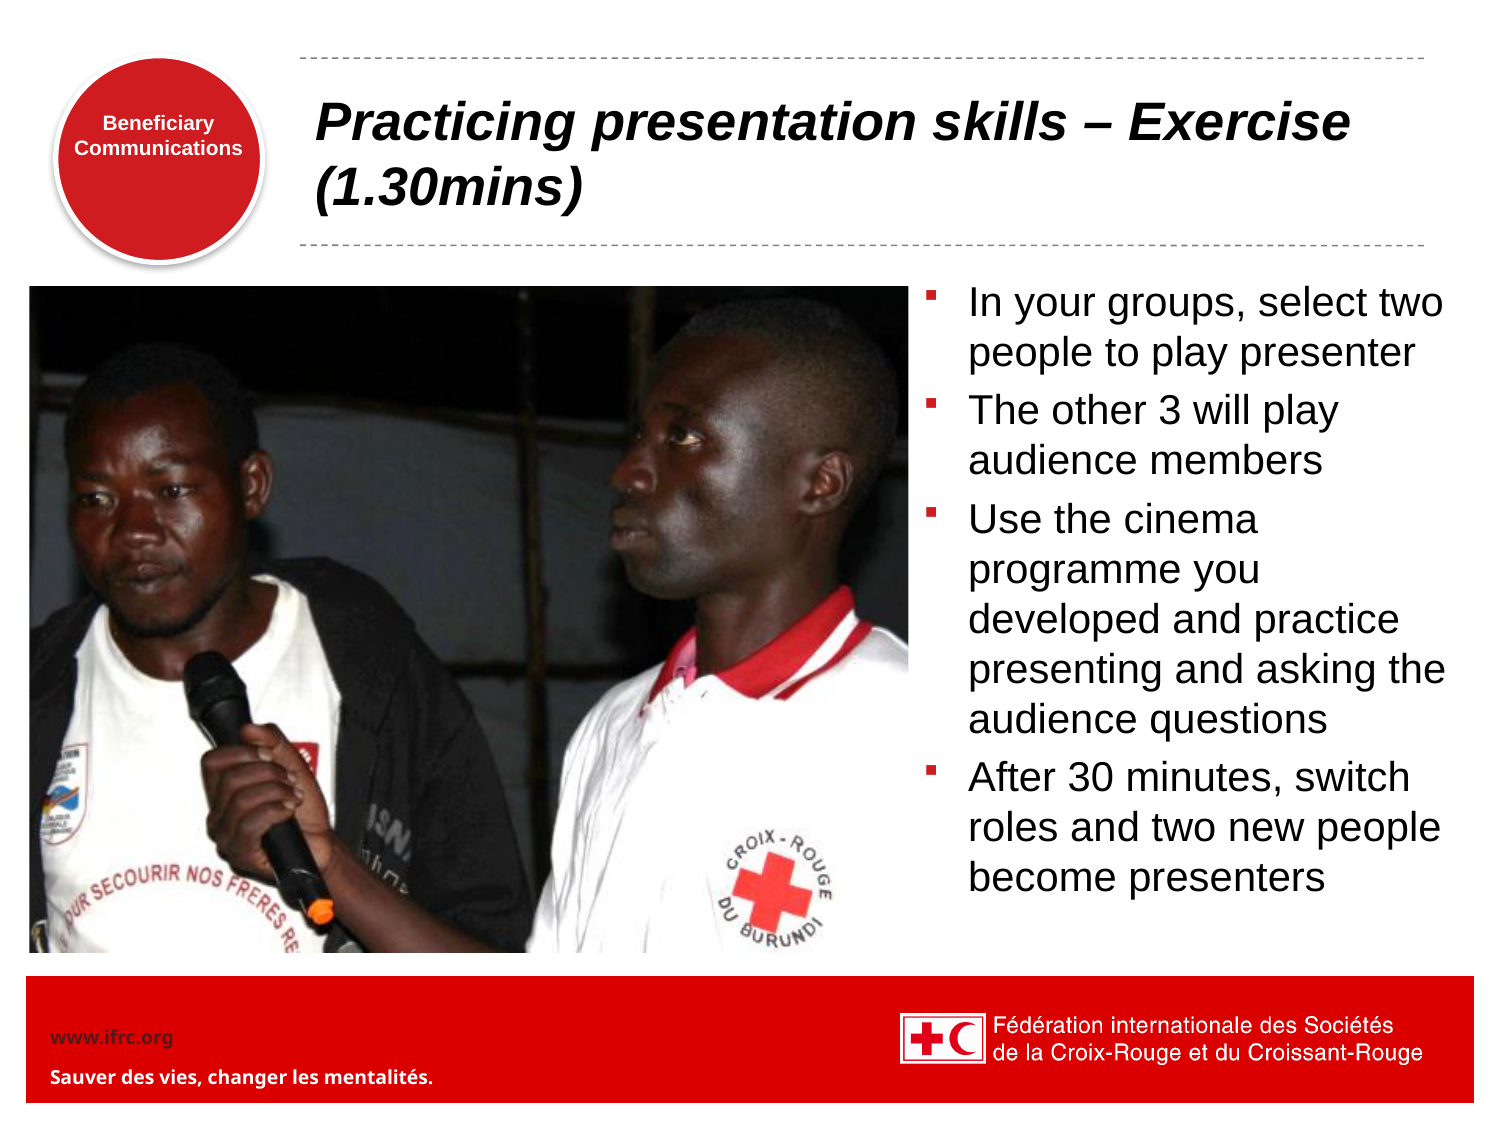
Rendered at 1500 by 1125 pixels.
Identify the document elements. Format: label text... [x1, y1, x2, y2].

picture [29, 286, 909, 953]
title Practicing presentation skills – Exercise (1.30mins) [299, 57, 1426, 246]
list In your groups, select two people to play presenter The other 3 will play audience members Use the cinema programme you developed and practice presenting and asking the audience questions After 30 minutes, switch roles and two new people become presenters [908, 266, 1474, 981]
picture [900, 1013, 1422, 1065]
